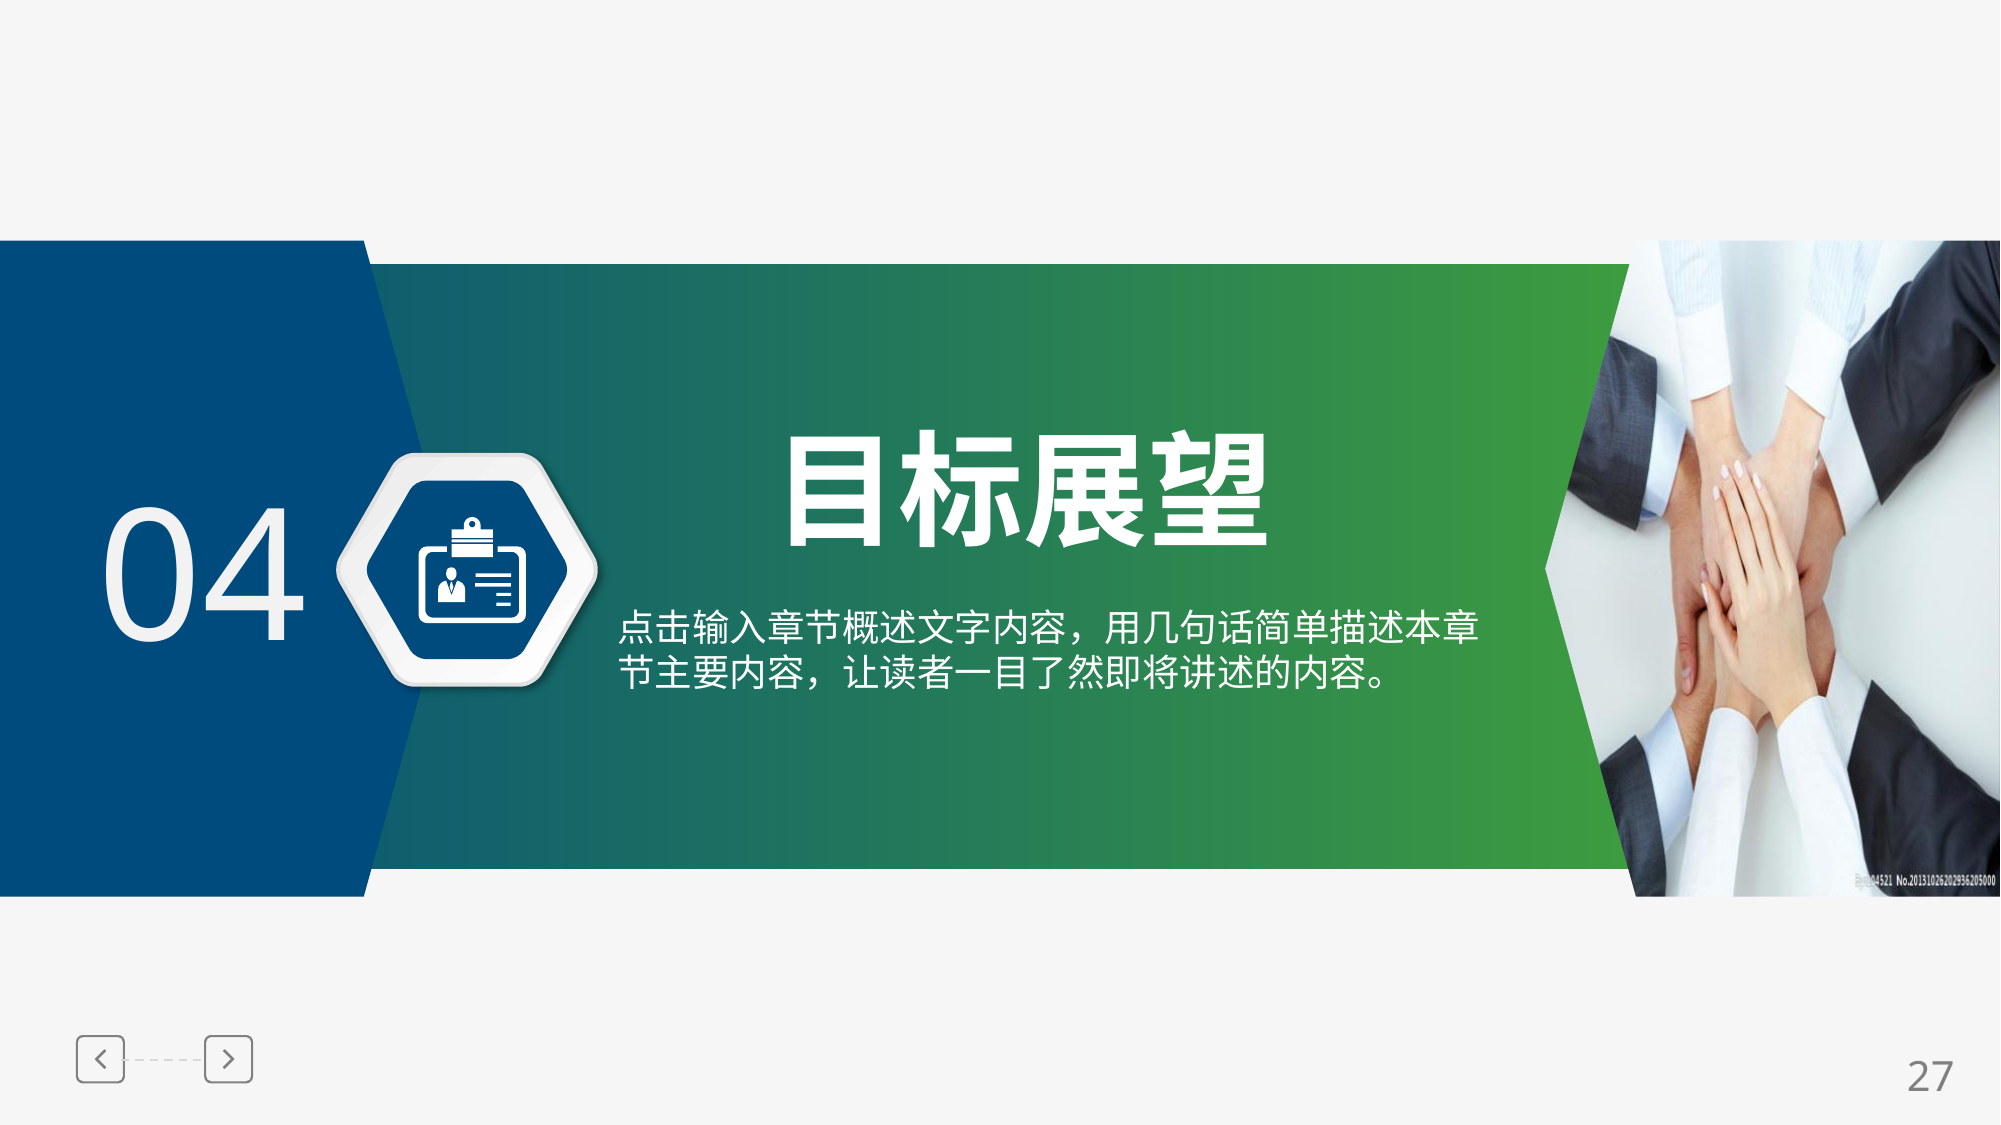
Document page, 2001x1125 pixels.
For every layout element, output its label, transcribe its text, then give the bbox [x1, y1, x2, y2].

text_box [602, 403, 1518, 703]
text_box 04 [82, 450, 322, 685]
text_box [337, 454, 597, 685]
text_box [1543, 238, 2000, 899]
text_box [373, 263, 1627, 871]
text_box [0, 238, 425, 899]
